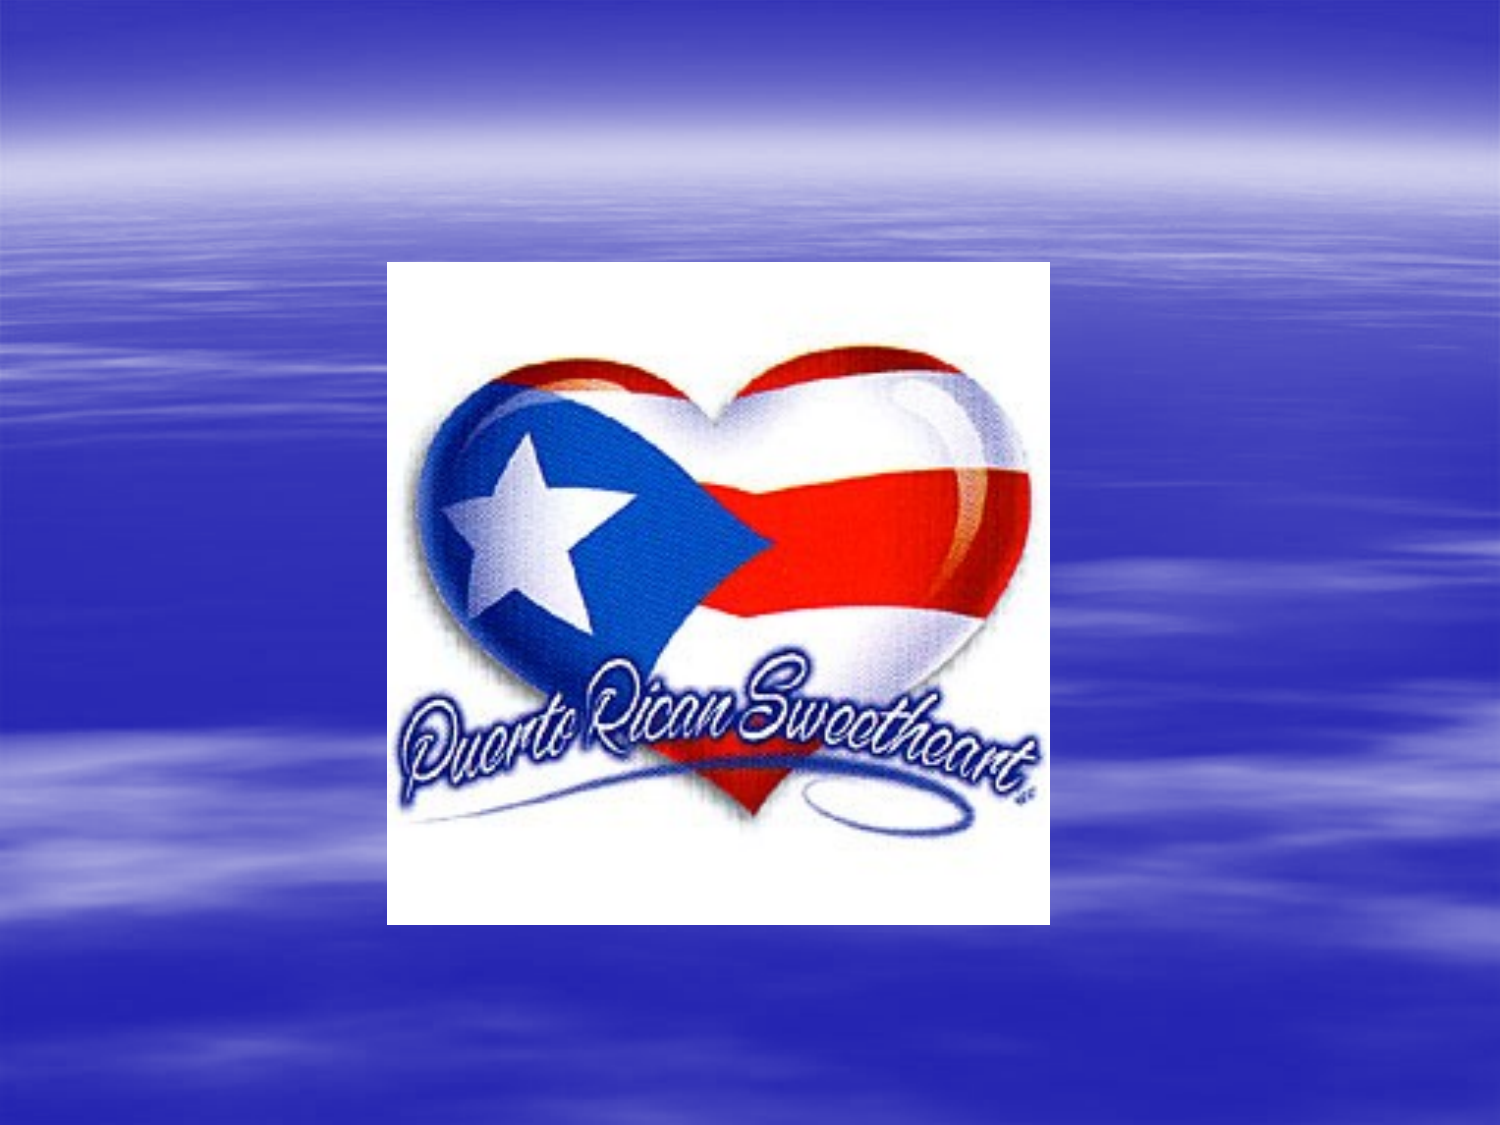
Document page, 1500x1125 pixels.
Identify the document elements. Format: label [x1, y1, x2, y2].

picture [387, 262, 1051, 926]
